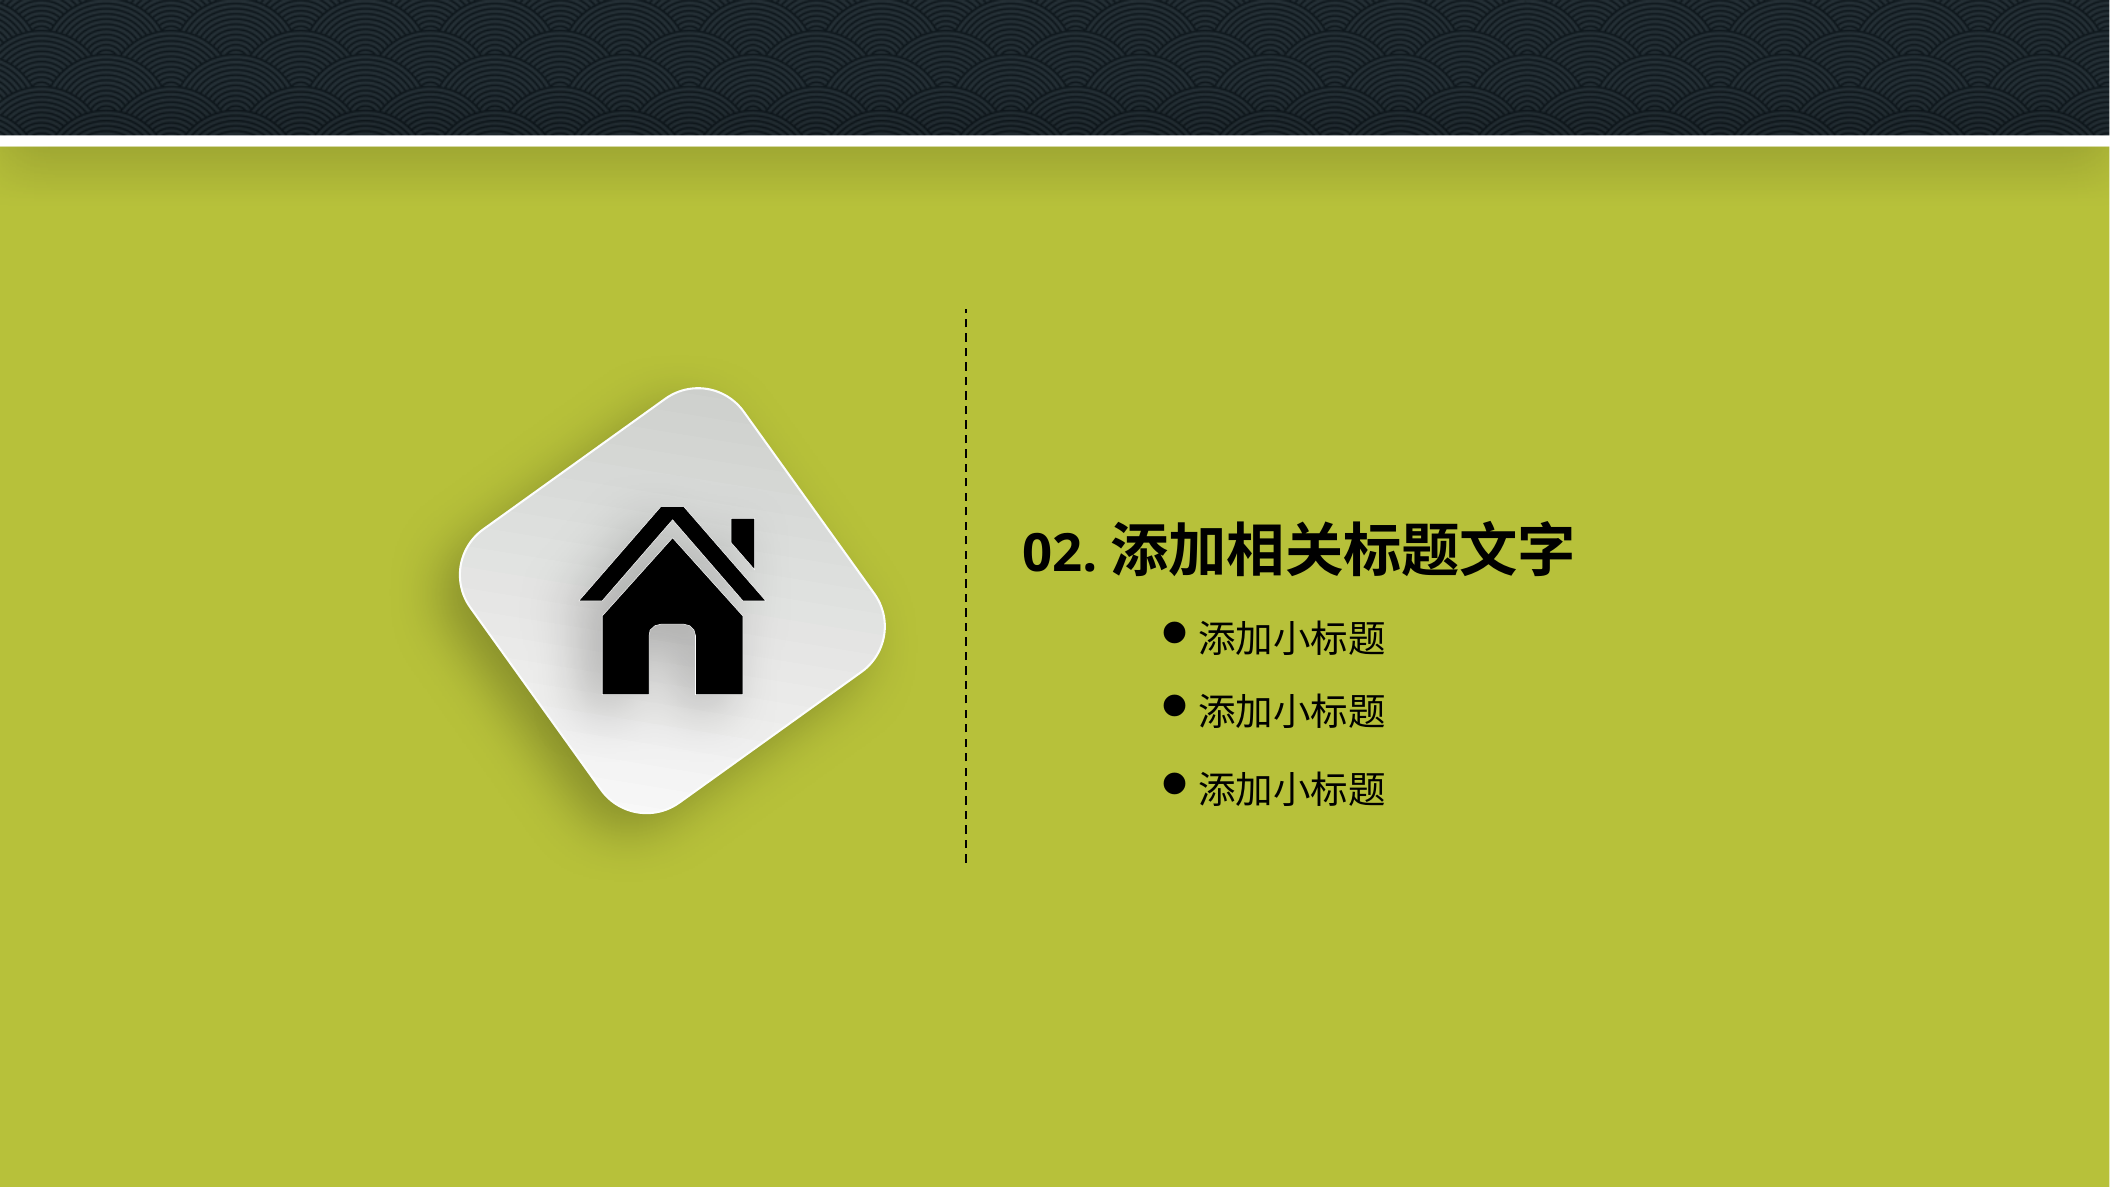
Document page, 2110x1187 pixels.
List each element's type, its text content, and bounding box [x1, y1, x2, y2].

text_box 02.添加相关标题文字 [1007, 506, 1867, 591]
text_box 添加小标题 [1160, 766, 1509, 812]
picture [0, 0, 2110, 1187]
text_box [504, 432, 841, 769]
text_box 添加小标题 [1160, 614, 1509, 660]
text_box 添加小标题 [1160, 688, 1509, 734]
